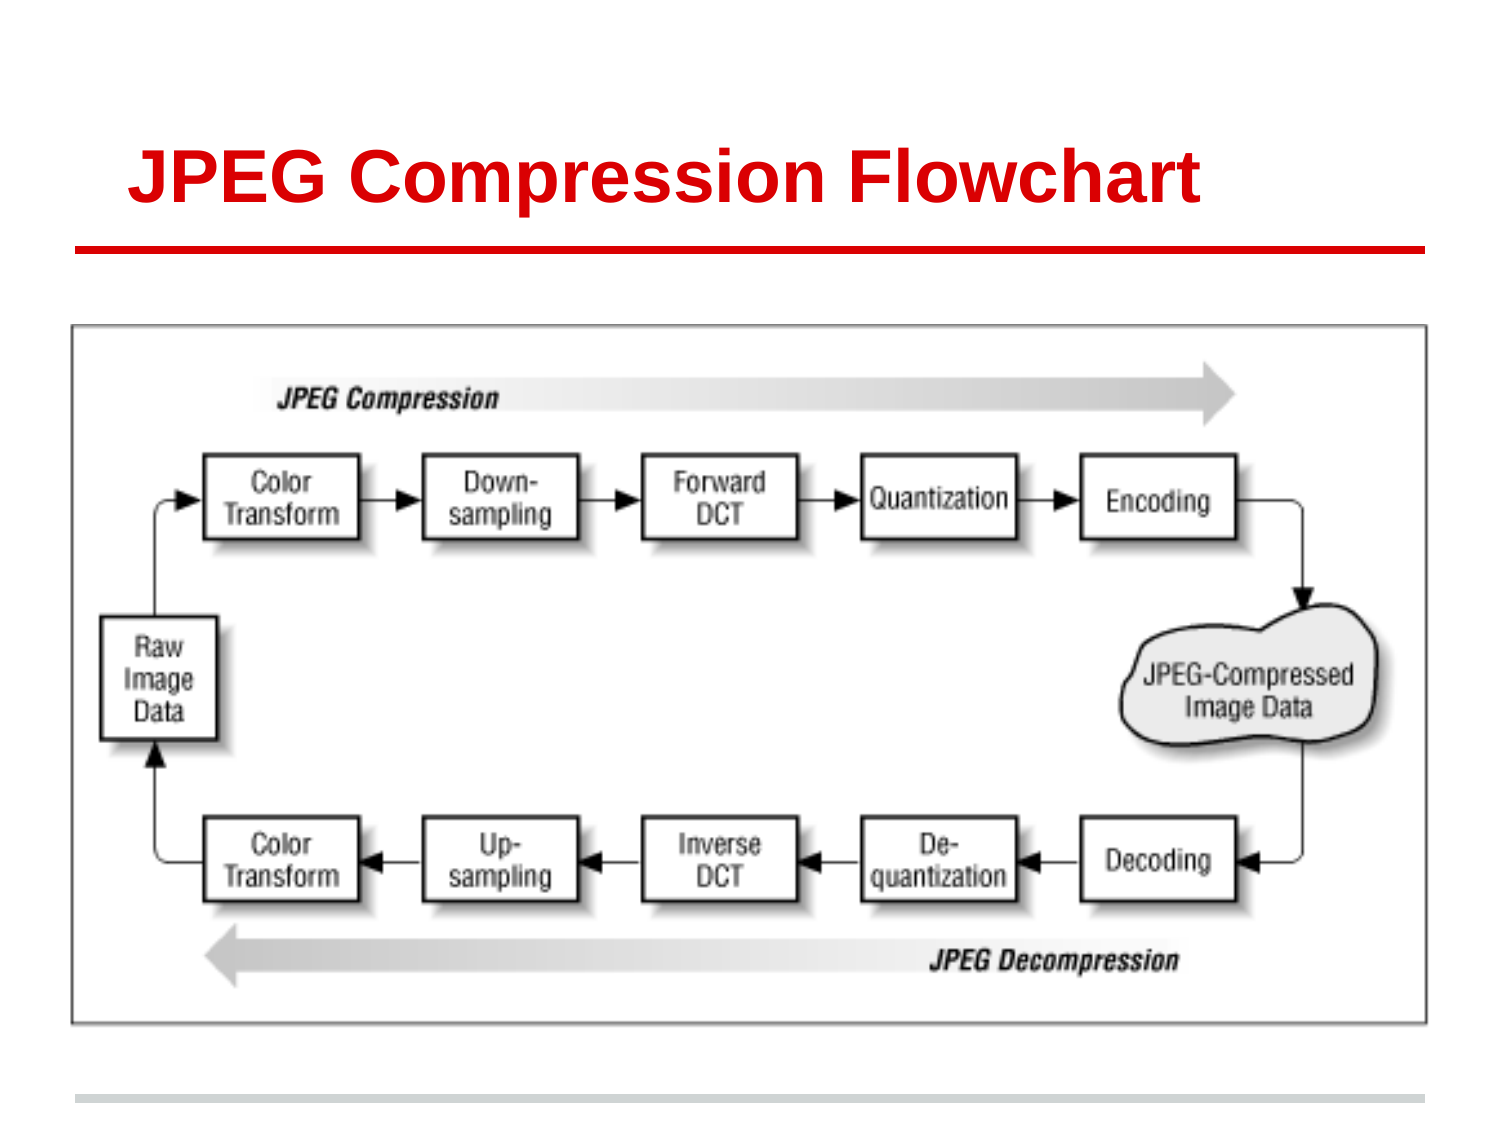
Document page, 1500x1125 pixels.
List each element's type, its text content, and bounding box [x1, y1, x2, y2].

title JPEG Compression Flowchart [75, 45, 1425, 233]
text_box [69, 324, 1431, 1030]
